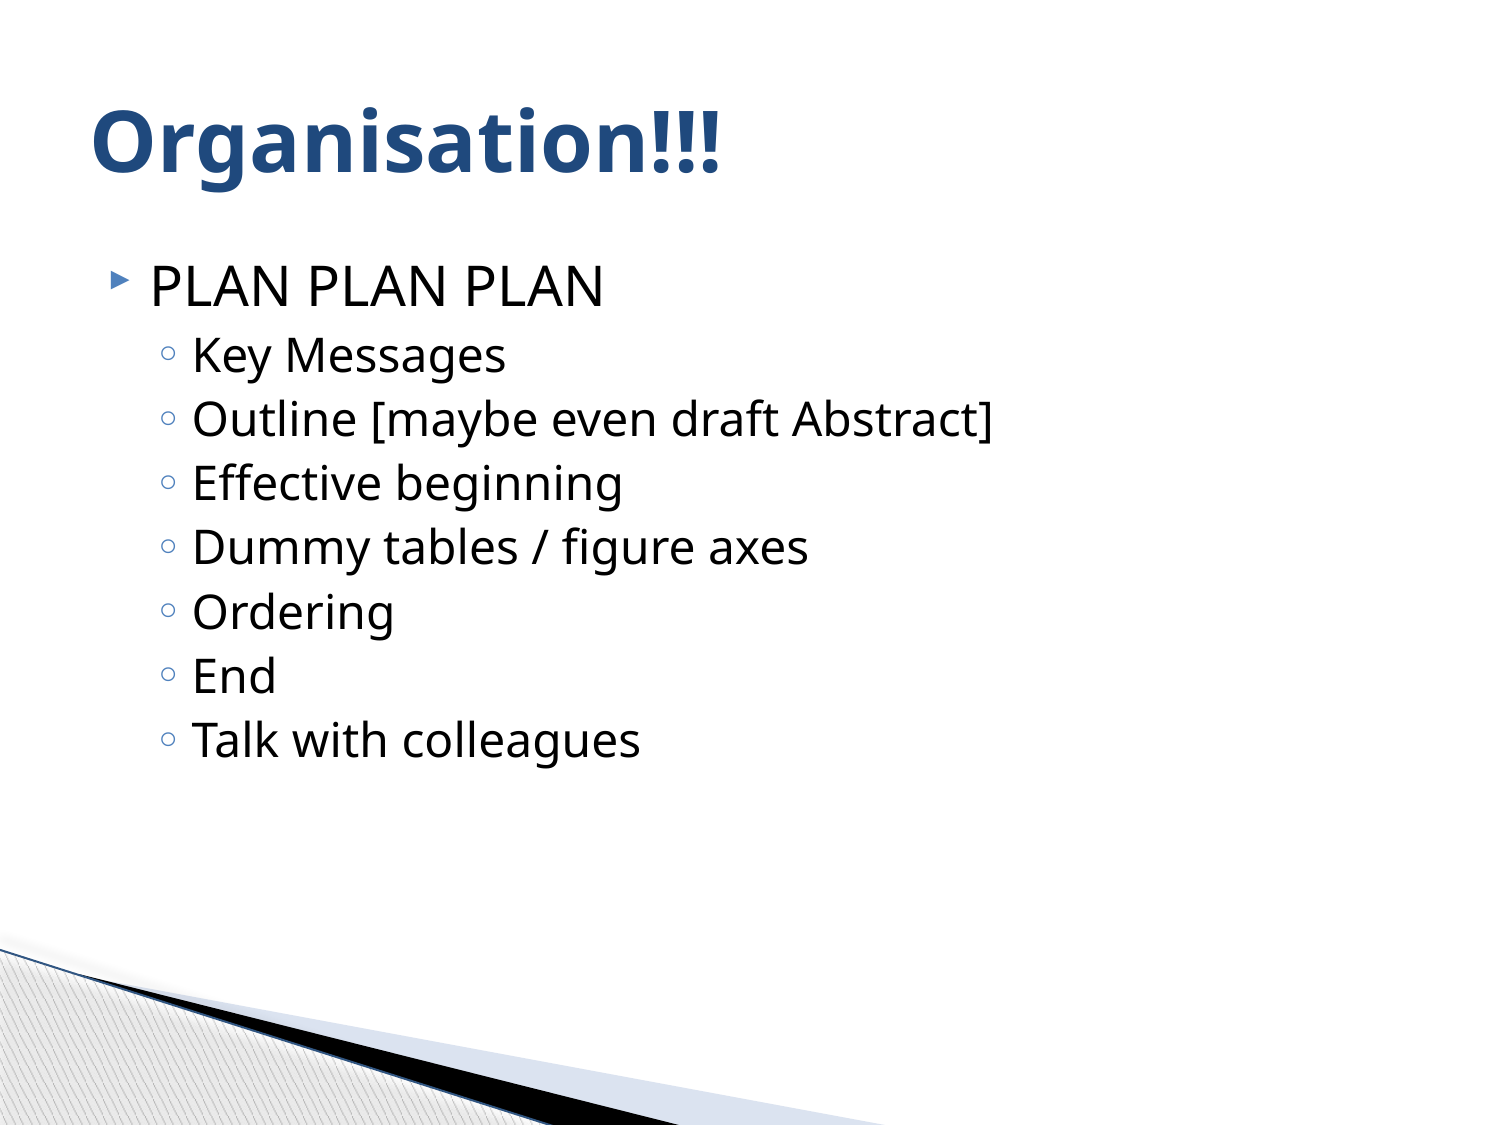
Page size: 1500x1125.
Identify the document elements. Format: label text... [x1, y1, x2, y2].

title Organisation!!! [75, 45, 1425, 233]
list PLAN PLAN PLAN Key Messages Outline [maybe even draft Abstract] Effective beginning Dummy tables / figure axes Ordering End Talk with colleagues [75, 243, 1425, 986]
